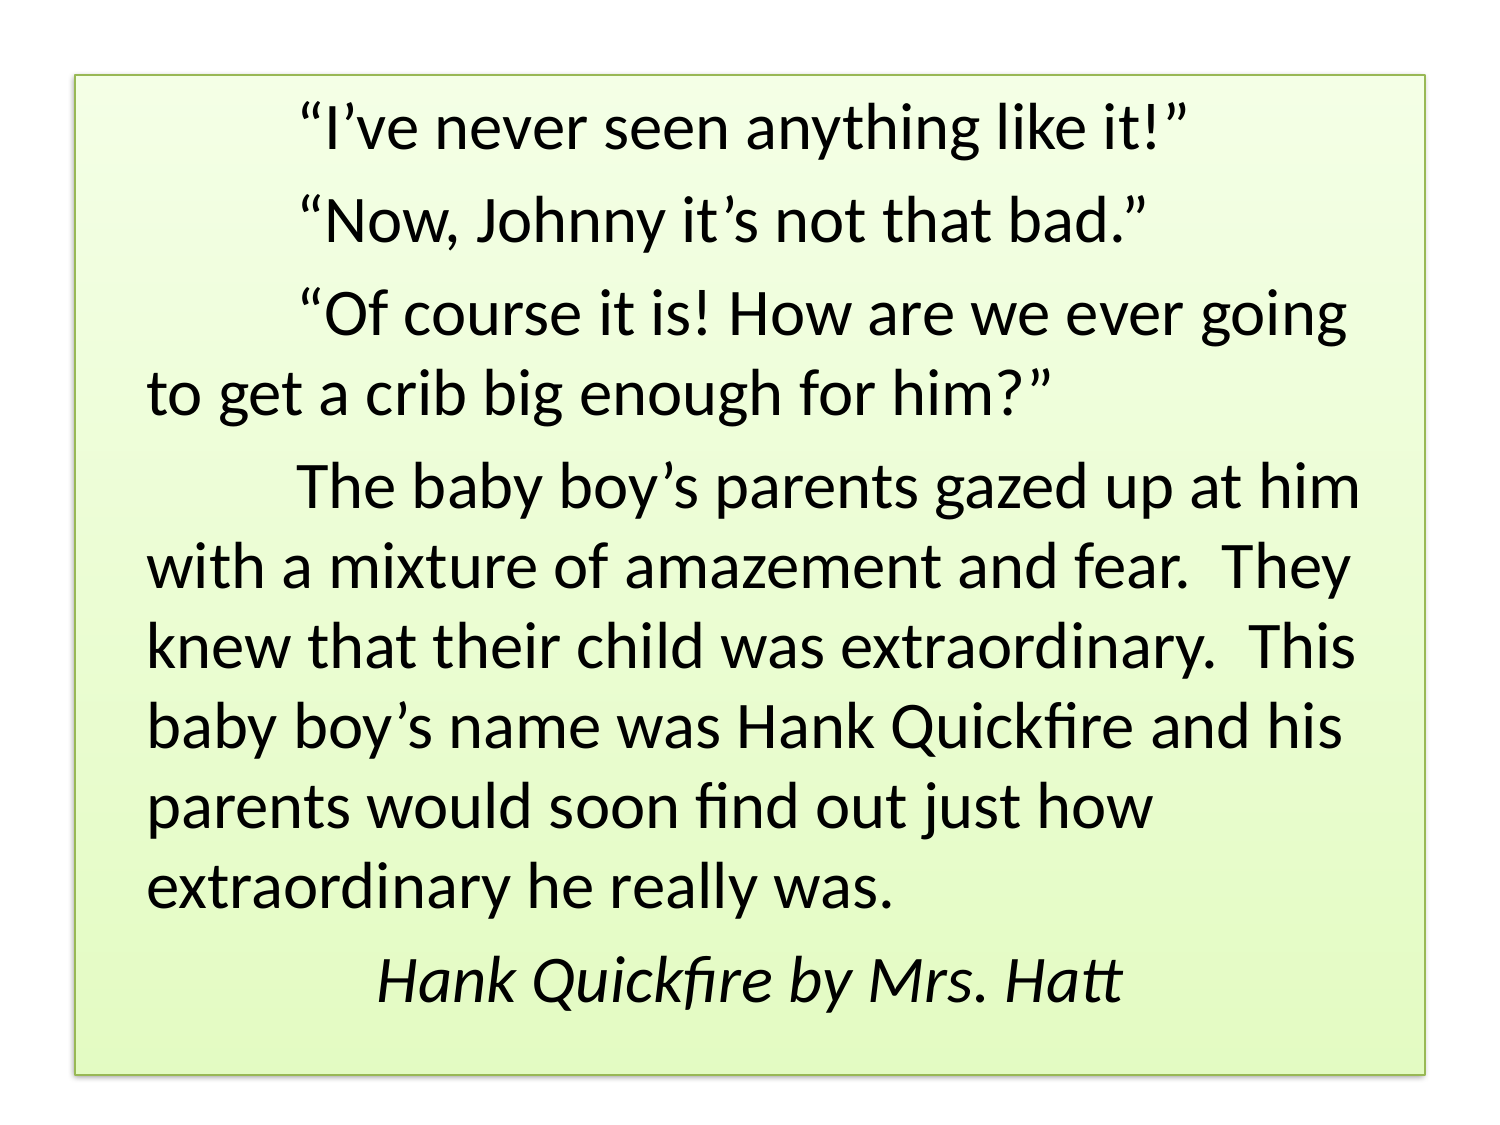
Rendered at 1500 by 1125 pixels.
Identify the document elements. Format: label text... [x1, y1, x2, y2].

list “I’ve never seen anything like it!” “Now, Johnny it’s not that bad.” “Of course it is! How are we ever going to get a crib big enough for him?” The baby boy’s parents gazed up at him with a mixture of amazement and fear. They knew that their child was extraordinary. This baby boy’s name was Hank Quickfire and his parents would soon find out just how extraordinary he really was. Hank Quickfire by Mrs. Hatt [74, 74, 1426, 1076]
